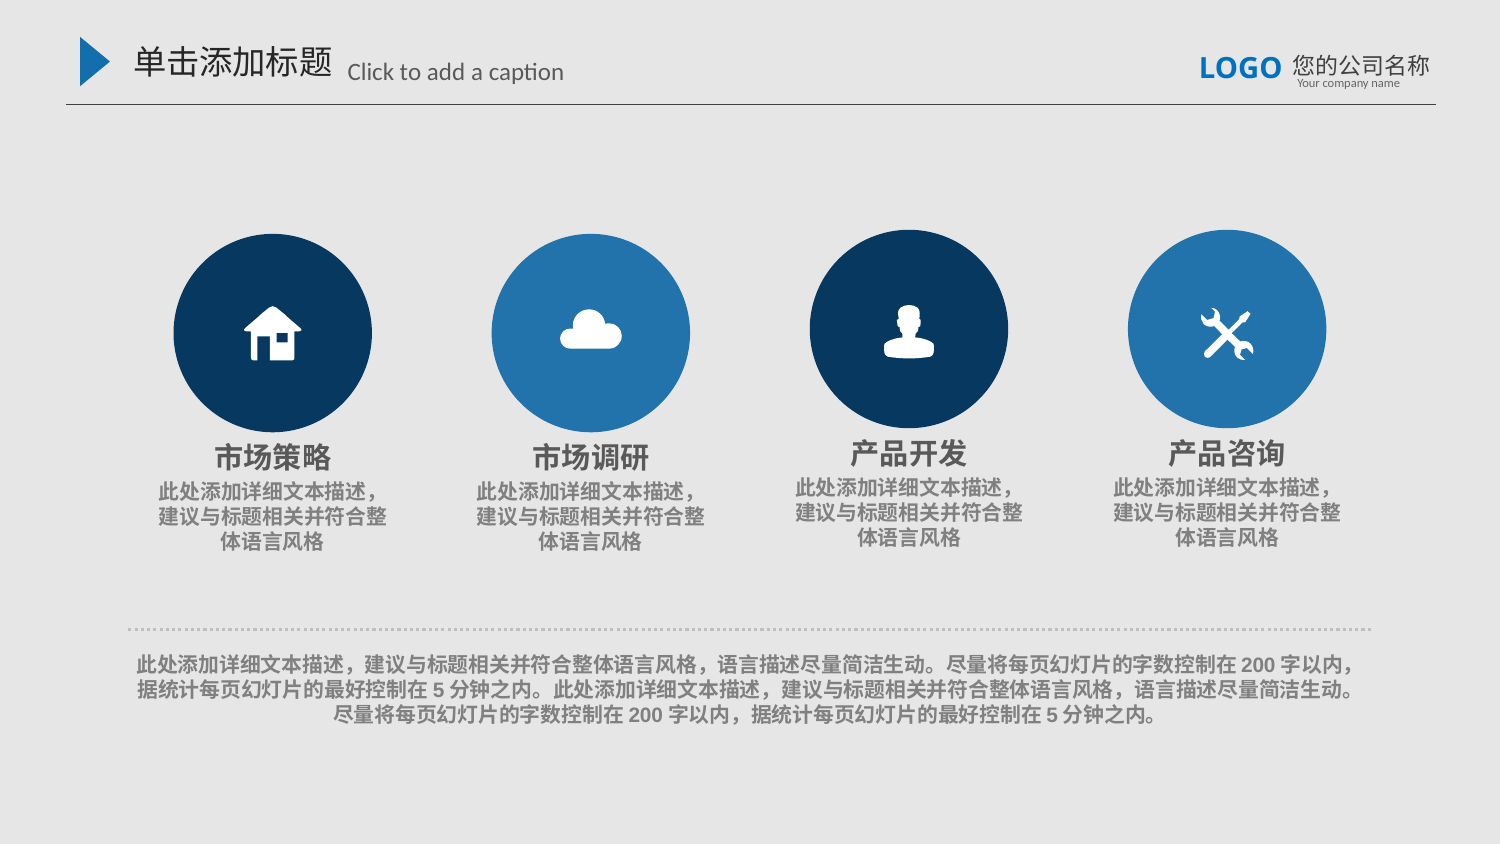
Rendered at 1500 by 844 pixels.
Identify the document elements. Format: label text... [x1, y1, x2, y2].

text_box 此处添加详细文本描述，建议与标题相关并符合整体语言风格，语言描述尽量简洁生动。尽量将每页幻灯片的字数控制在200字以内，据统计每页幻灯片的最好控制在5分钟之内。此处添加详细文本描述，建议与标题相关并符合整体语言风格，语言描述尽量简洁生动。尽量将每页幻灯片的字数控制在200字以内，据统计每页幻灯片的最好控制在5分钟之内。 [127, 651, 1373, 727]
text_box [776, 229, 1042, 560]
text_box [458, 233, 724, 564]
text_box [78, 34, 112, 89]
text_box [1158, 42, 1495, 98]
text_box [140, 233, 406, 564]
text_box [1094, 229, 1360, 560]
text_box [121, 35, 643, 92]
